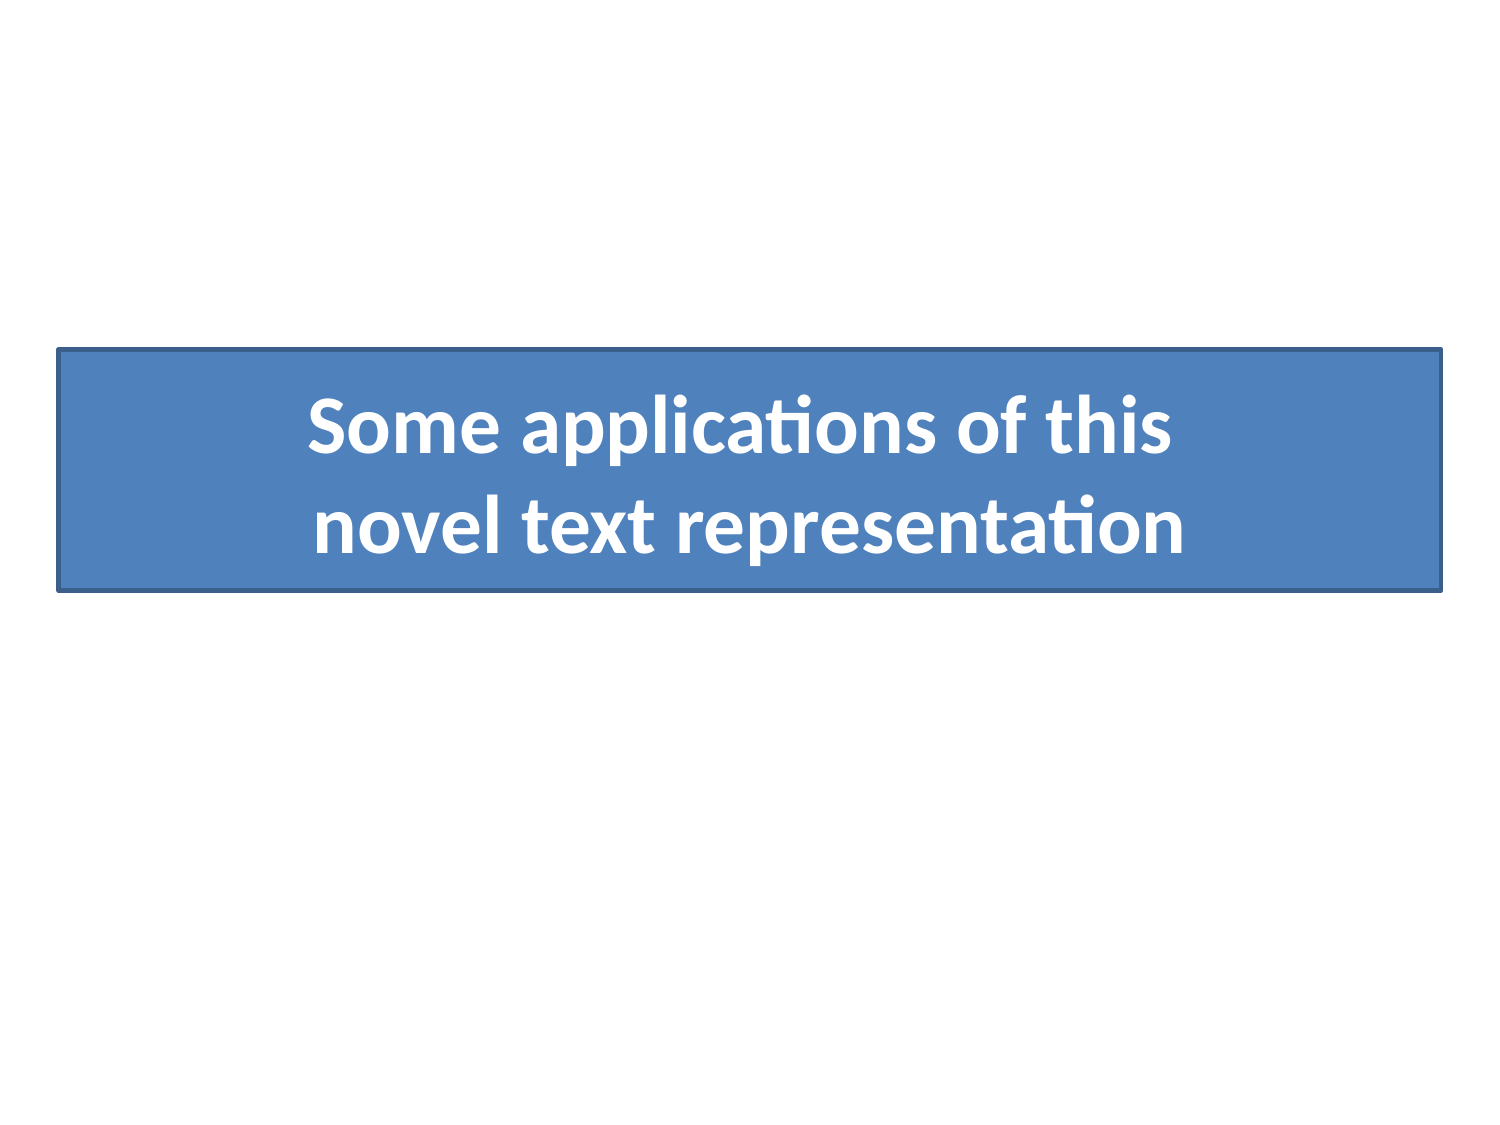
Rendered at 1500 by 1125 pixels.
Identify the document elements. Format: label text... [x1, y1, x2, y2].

title Some applications of this novel text representation [56, 347, 1443, 593]
